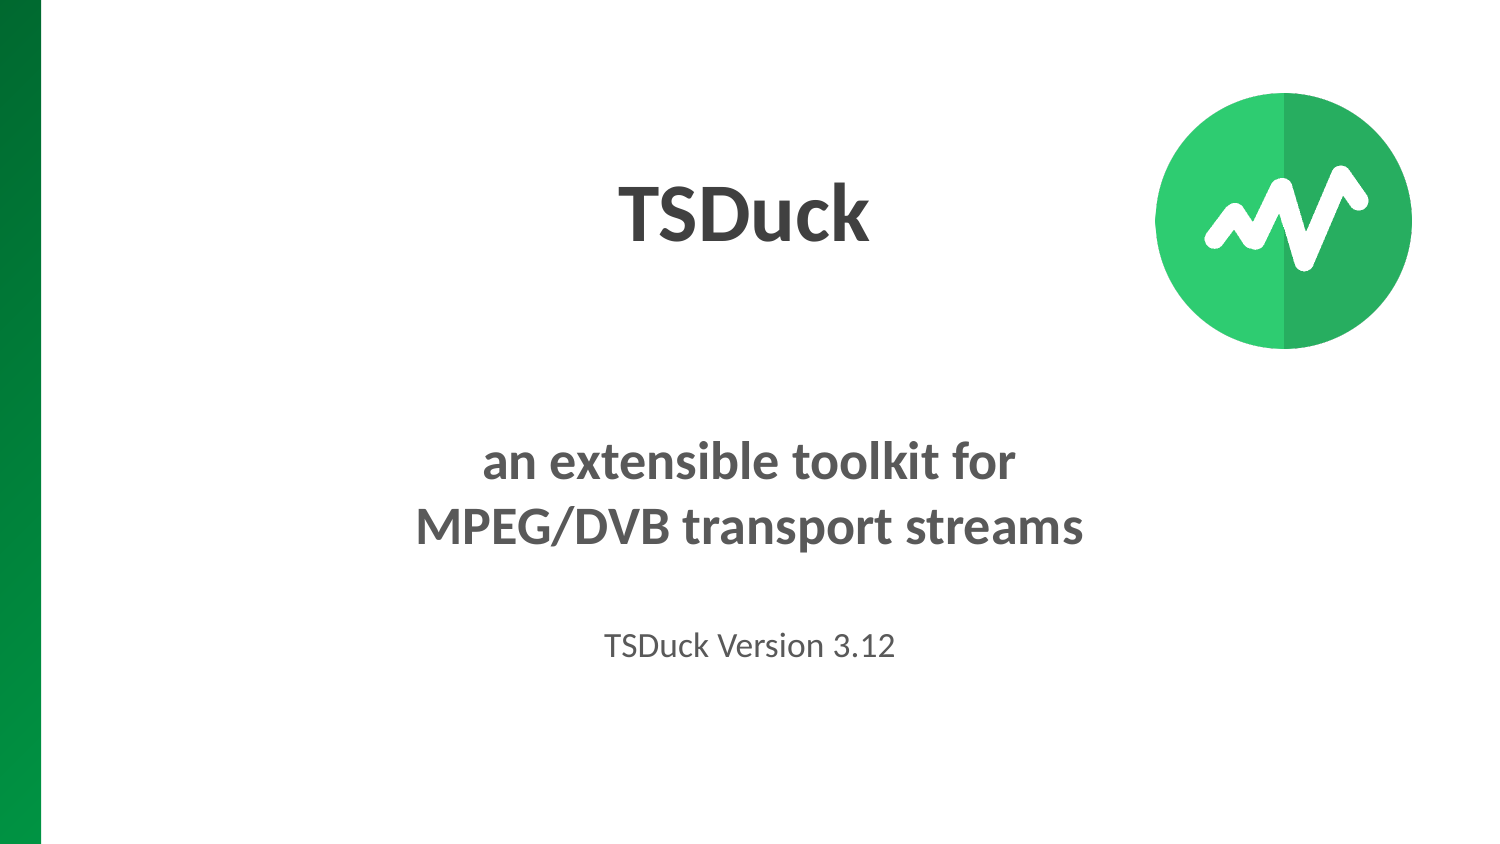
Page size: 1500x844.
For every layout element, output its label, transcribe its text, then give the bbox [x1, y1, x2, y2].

title TSDuck [106, 131, 1150, 311]
picture [1155, 92, 1412, 350]
subtitle an extensible toolkit for MPEG/DVB transport streams TSDuck Version 3.12 [112, 431, 1388, 729]
